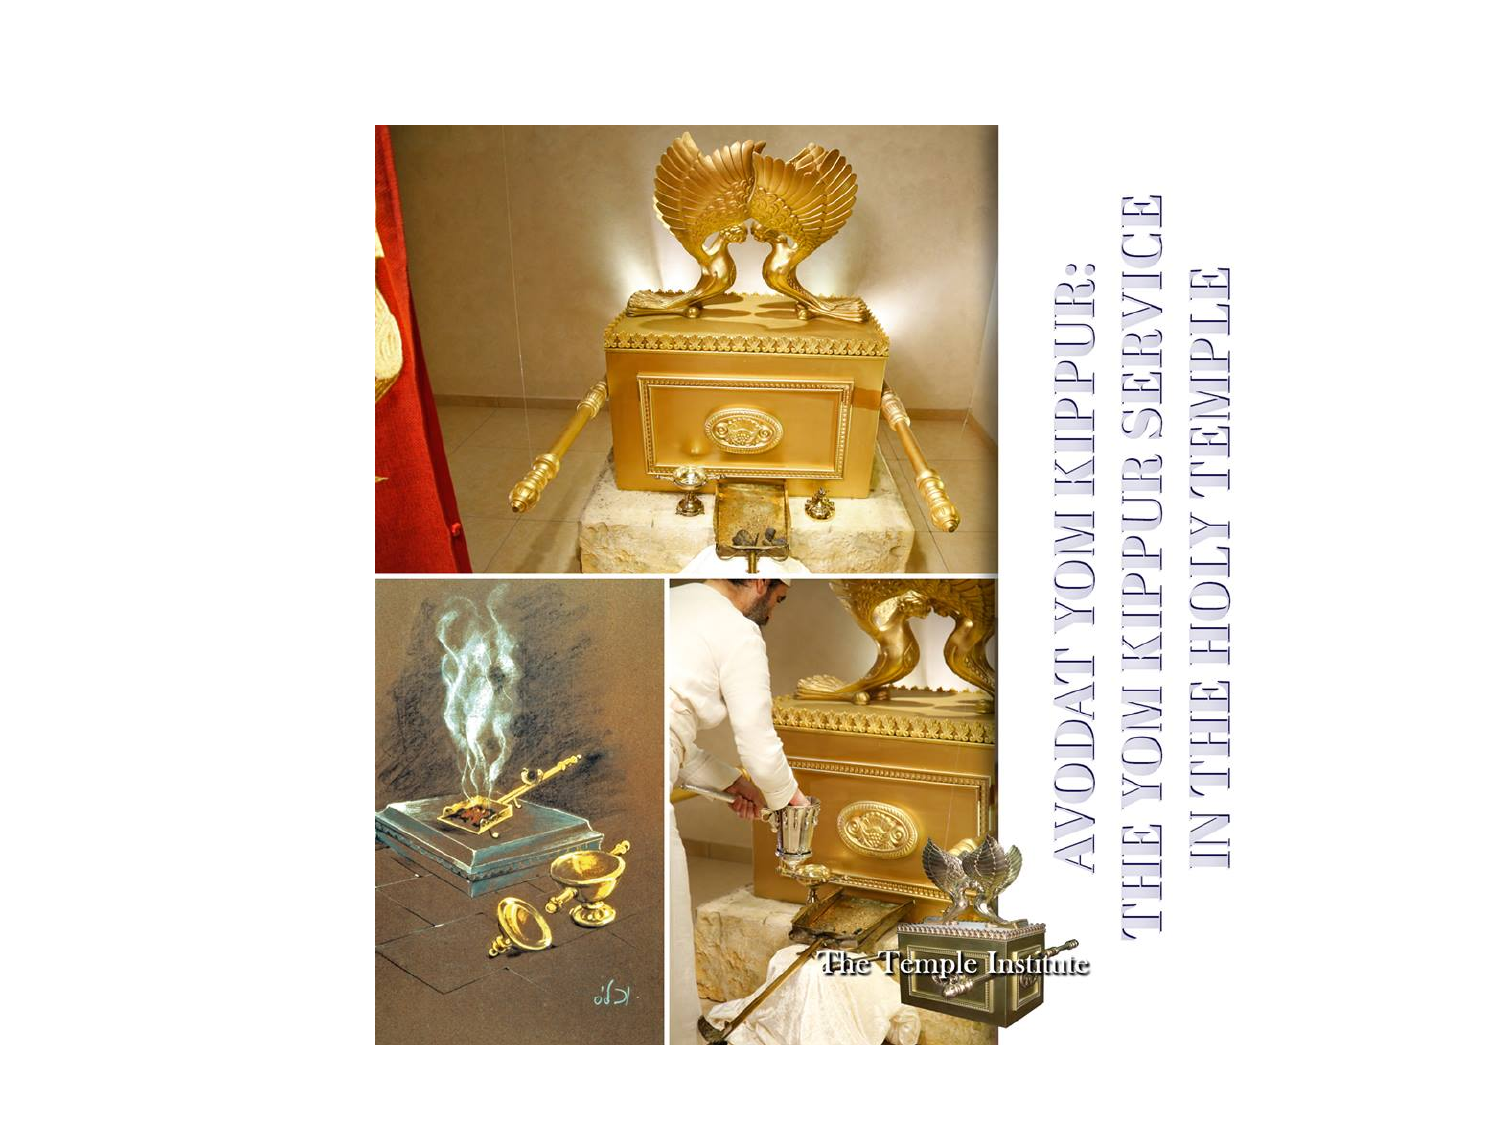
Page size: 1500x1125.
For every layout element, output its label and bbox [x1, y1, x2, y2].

picture [374, 124, 1263, 1046]
